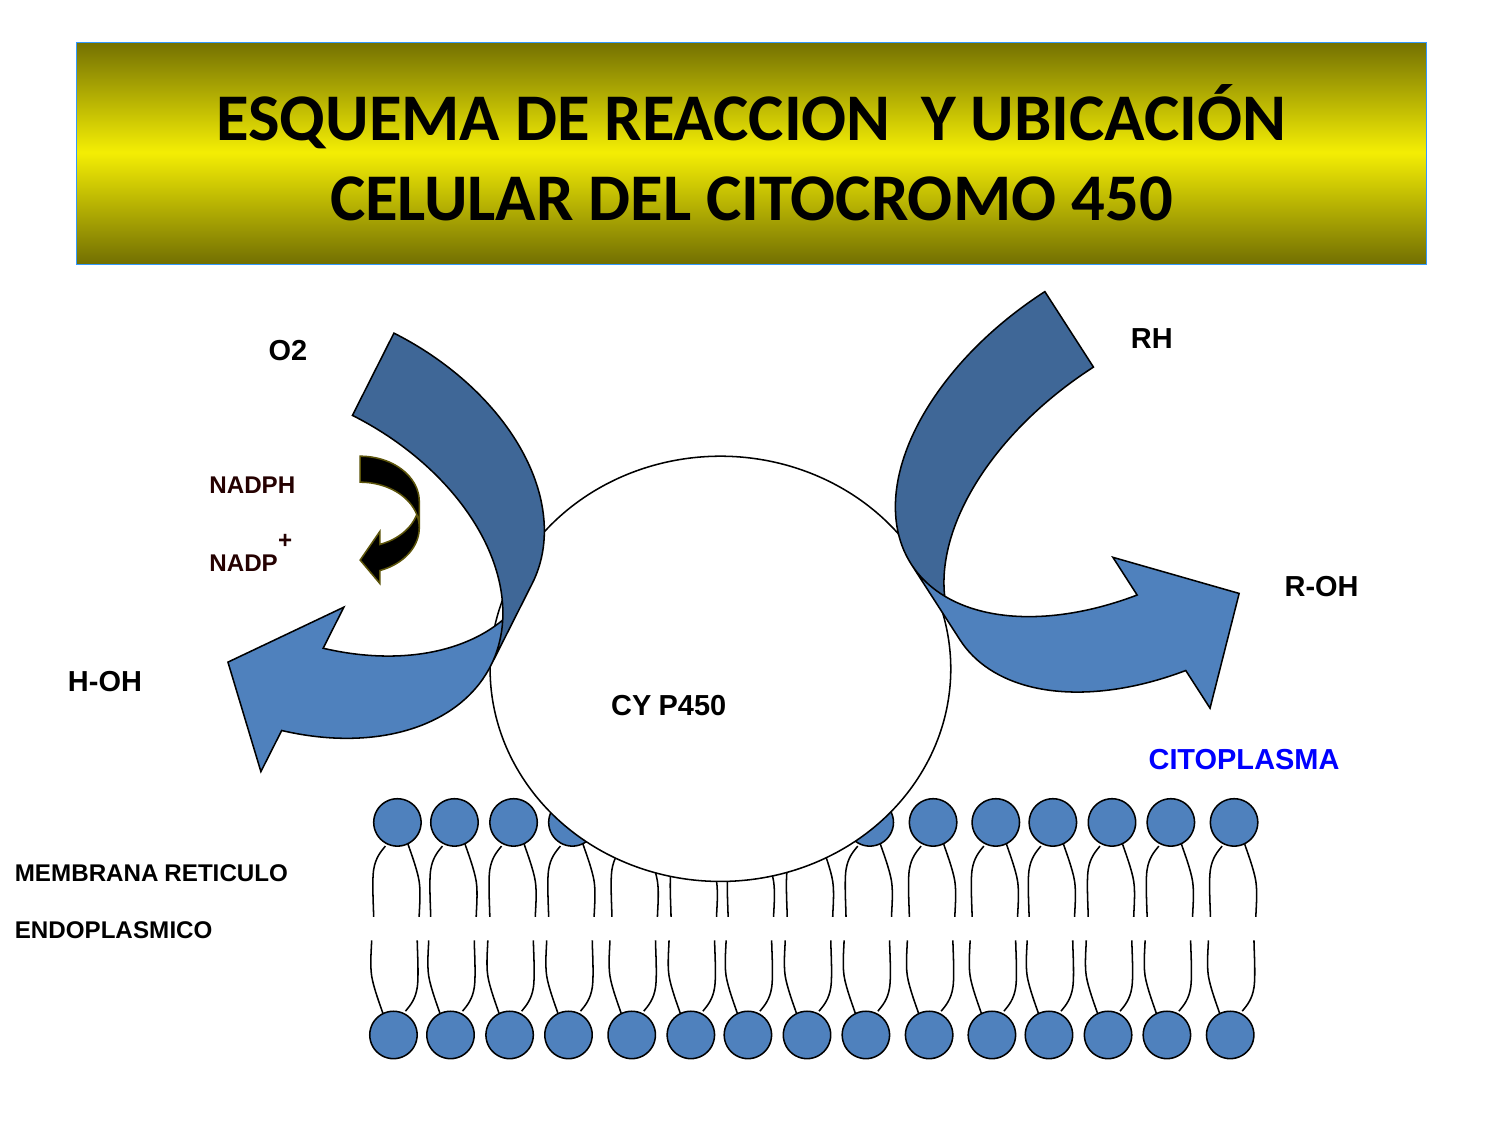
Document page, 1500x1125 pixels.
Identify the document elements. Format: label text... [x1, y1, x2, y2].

text_box H-OH [53, 621, 219, 705]
text_box [227, 333, 545, 772]
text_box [369, 798, 1259, 1059]
text_box RH [1116, 278, 1235, 362]
text_box O2 [253, 290, 361, 374]
text_box [360, 456, 420, 584]
text_box [895, 291, 1240, 699]
text_box R-OH [1269, 527, 1447, 610]
text_box CY P450 [596, 645, 869, 729]
text_box NADPH NADP+ [194, 434, 479, 584]
title ESQUEMA DE REACCION Y UBICACIÓN CELULAR DEL CITOCROMO 450 [76, 42, 1427, 265]
text_box CITOPLASMA [1133, 699, 1500, 783]
text_box MEMBRANA RETICULO ENDOPLASMICO [0, 822, 364, 951]
text_box [490, 456, 951, 797]
